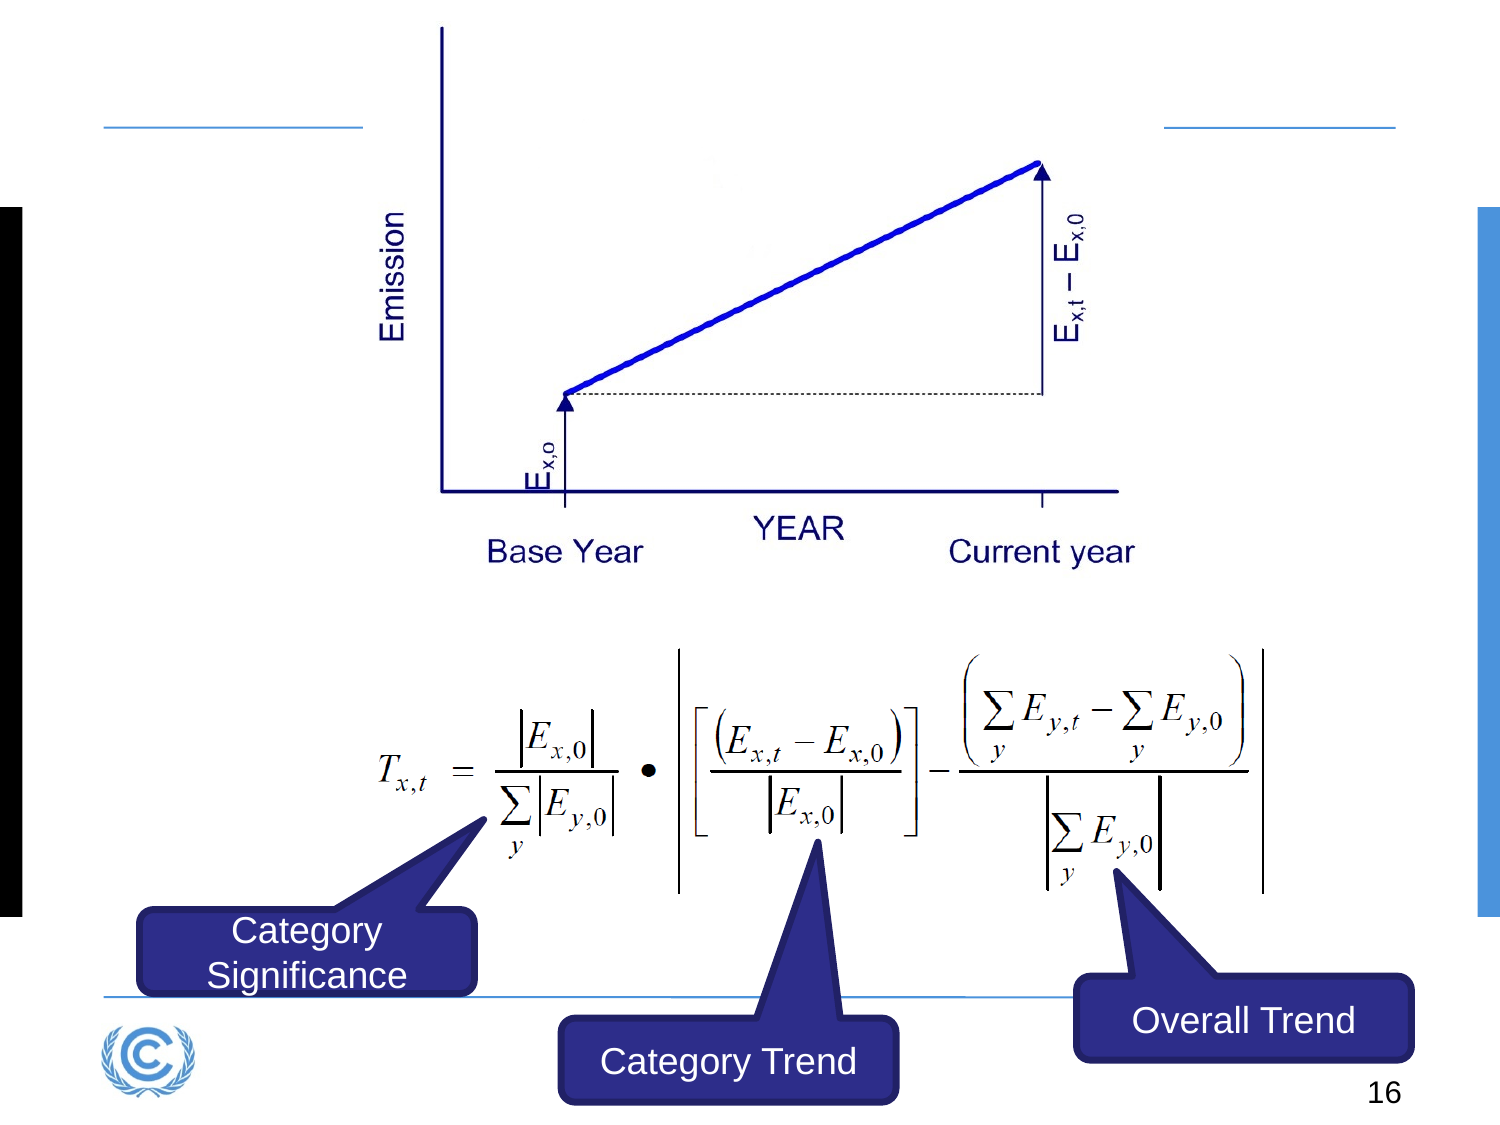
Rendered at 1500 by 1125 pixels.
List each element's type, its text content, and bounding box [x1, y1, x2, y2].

text_box 16 [1352, 1064, 1424, 1117]
text_box Category Significance [139, 896, 475, 994]
text_box Overall Trend [1076, 911, 1412, 1061]
picture [362, 635, 1278, 904]
picture [101, 1001, 209, 1108]
text_box Category Trend [561, 911, 897, 1103]
picture [362, 20, 1164, 587]
